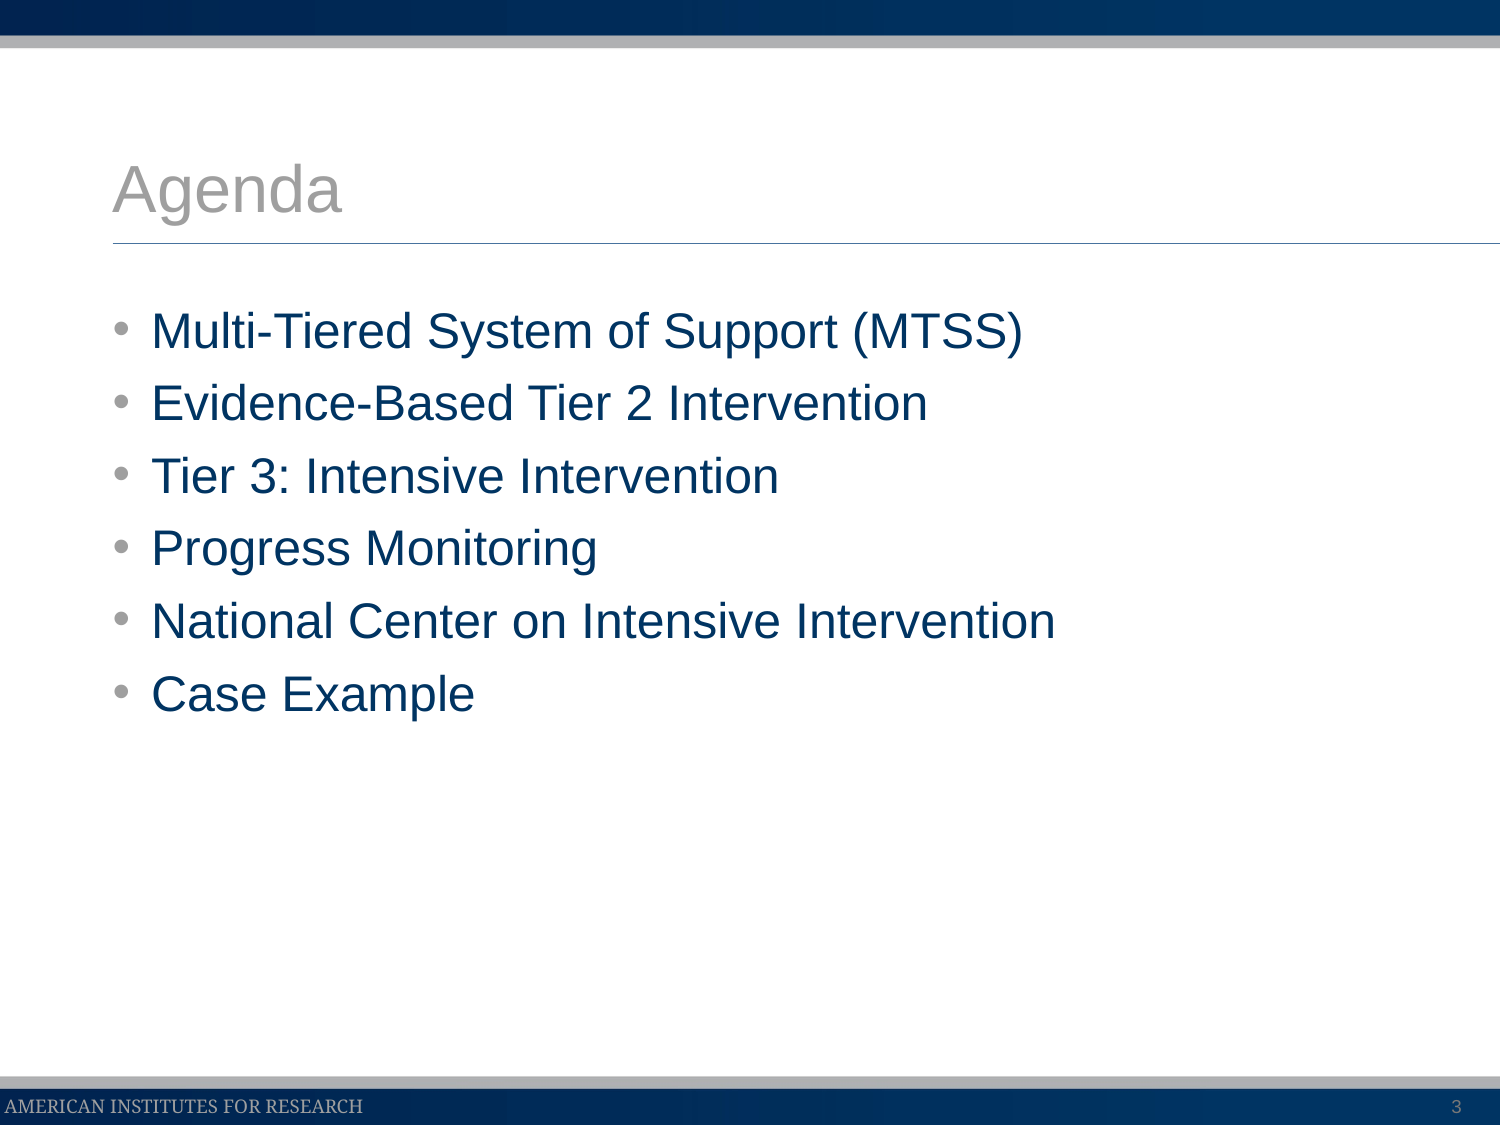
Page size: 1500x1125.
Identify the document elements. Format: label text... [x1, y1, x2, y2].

list Multi-Tiered System of Support (MTSS) Evidence-Based Tier 2 Intervention Tier 3: Intensive Intervention Progress Monitoring National Center on Intensive Intervention Case Example [112, 298, 1463, 1040]
slide_number 3 [1438, 1095, 1462, 1118]
title Agenda [112, 144, 1463, 226]
picture [0, 0, 1500, 1125]
